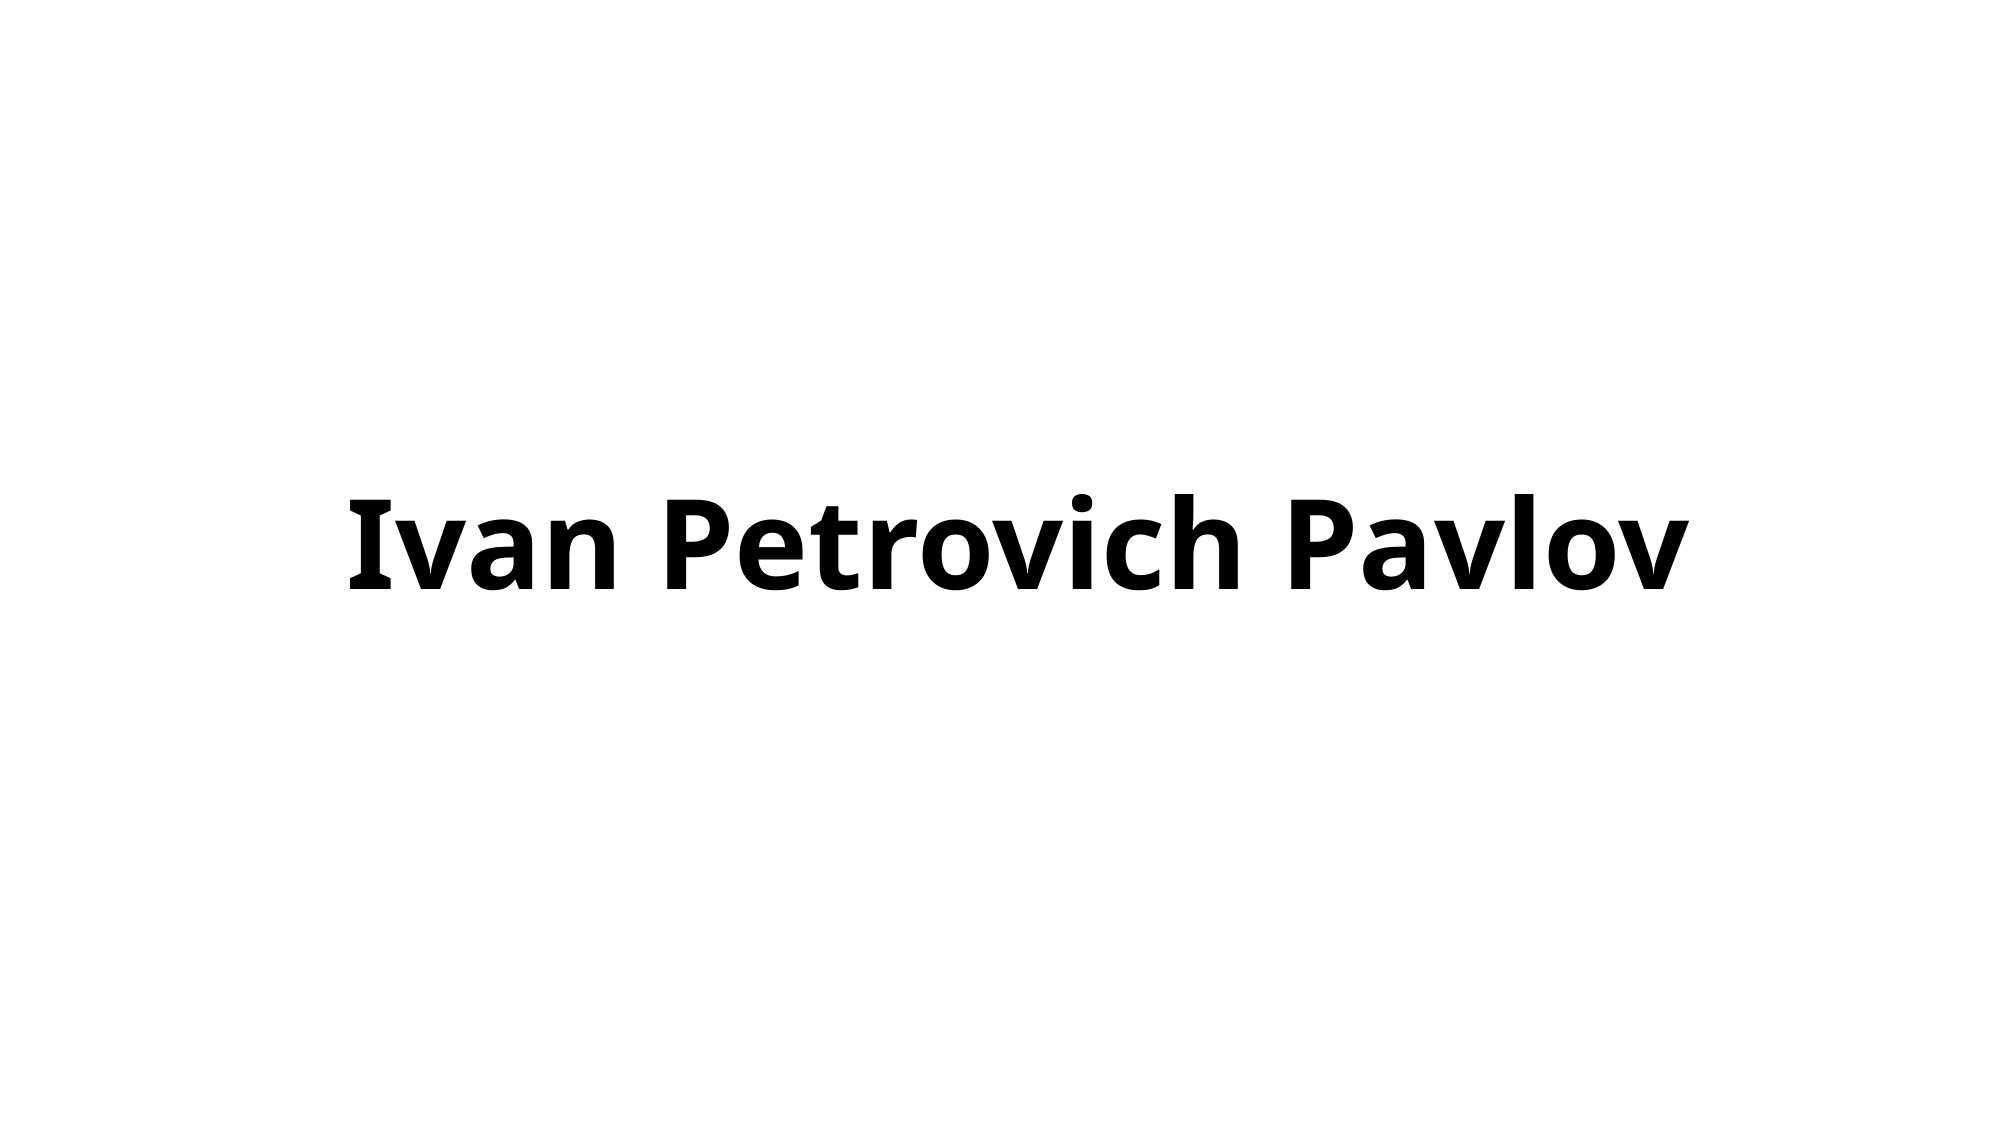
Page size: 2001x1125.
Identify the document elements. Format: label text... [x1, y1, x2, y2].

title Ivan Petrovich Pavlov [268, 382, 1769, 775]
